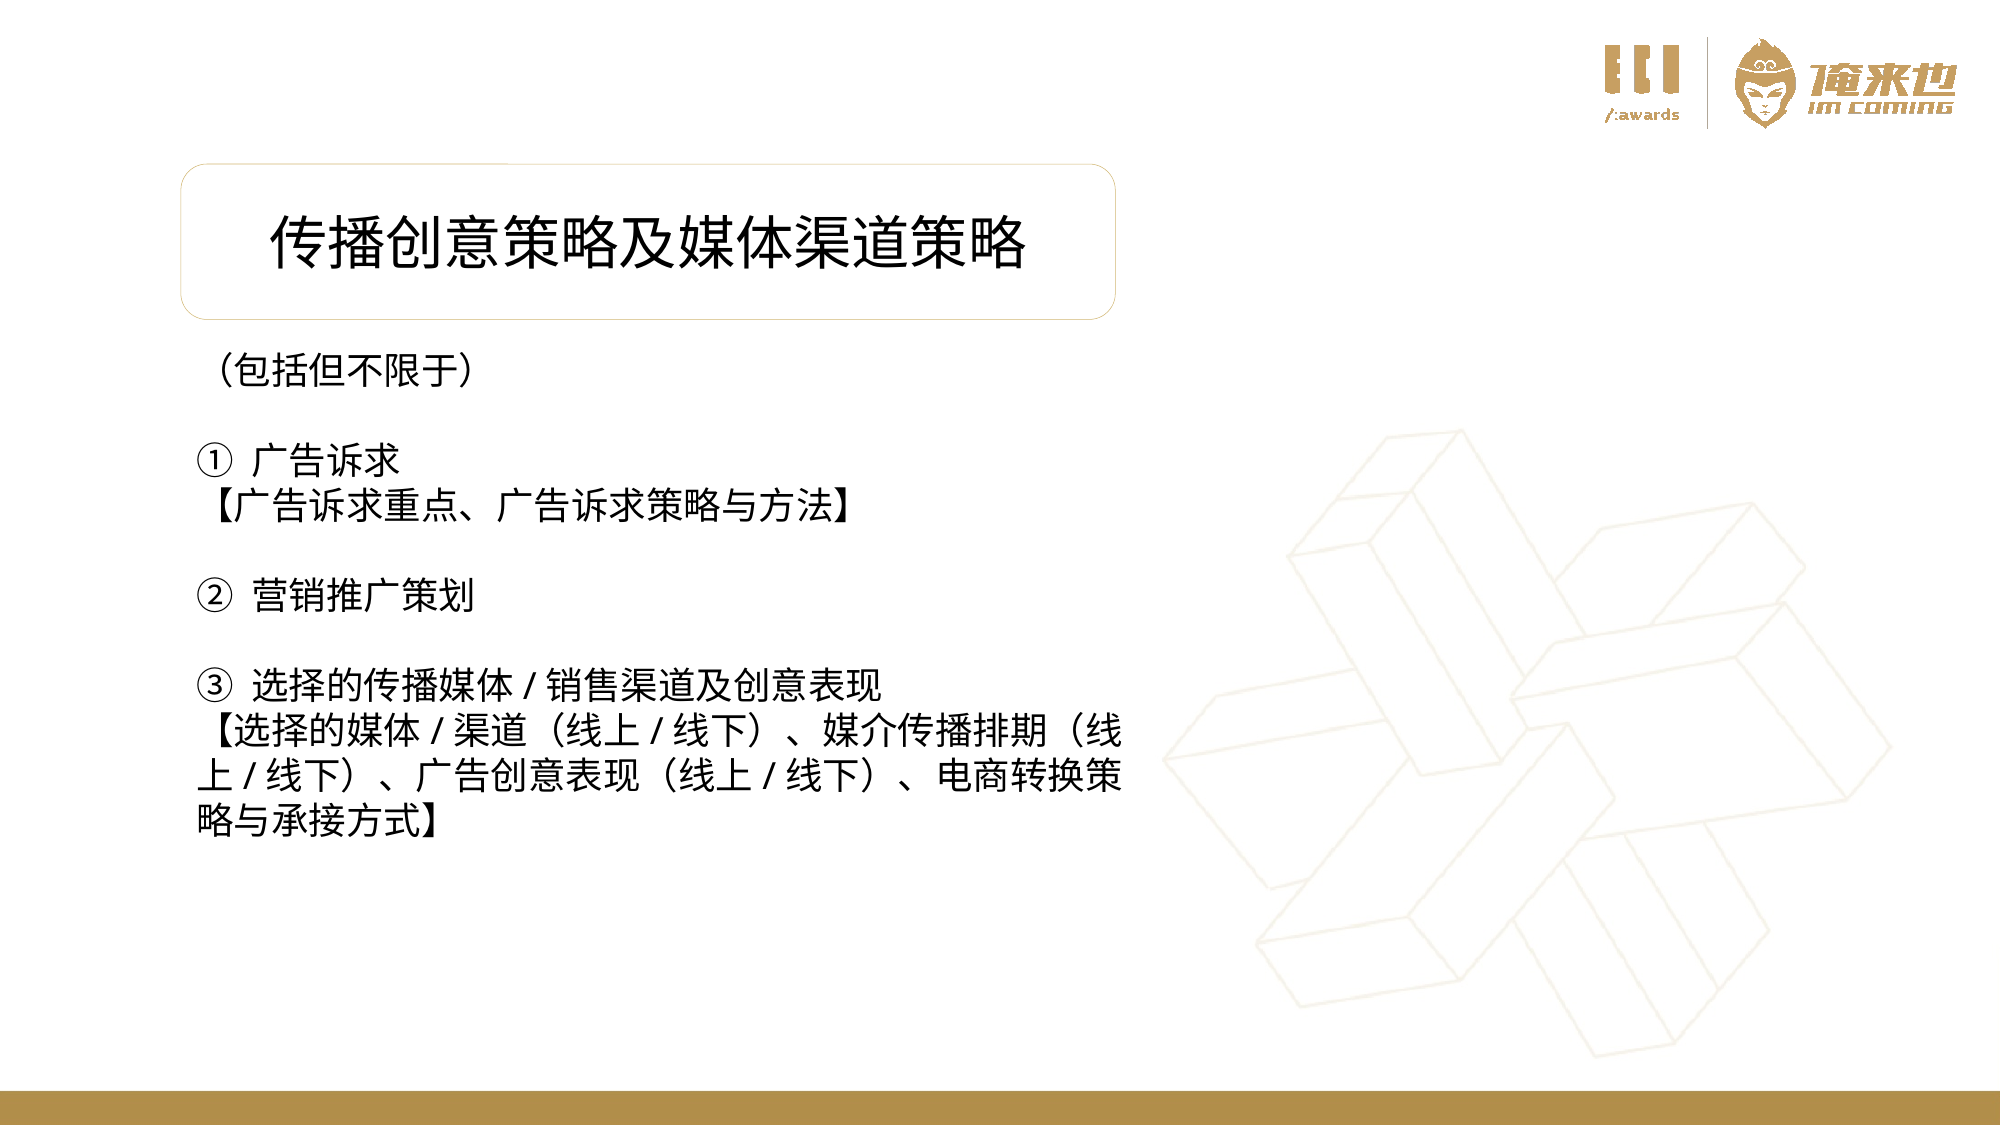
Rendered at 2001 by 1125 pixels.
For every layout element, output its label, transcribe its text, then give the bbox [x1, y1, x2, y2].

text_box 传播创意策略及媒体渠道策略 [178, 161, 1118, 322]
text_box （包括但不限于） ① 广告诉求 【广告诉求重点、广告诉求策略与方法】 ② 营销推广策划 ③ 选择的传播媒体/销售渠道及创意表现 【选择的媒体/渠道（线上/线下）、媒介传播排期（线上/线下）、广告创意表现（线上/线下）、电商转换策略与承接方式】 [181, 340, 1159, 850]
picture [0, 0, 2000, 1125]
